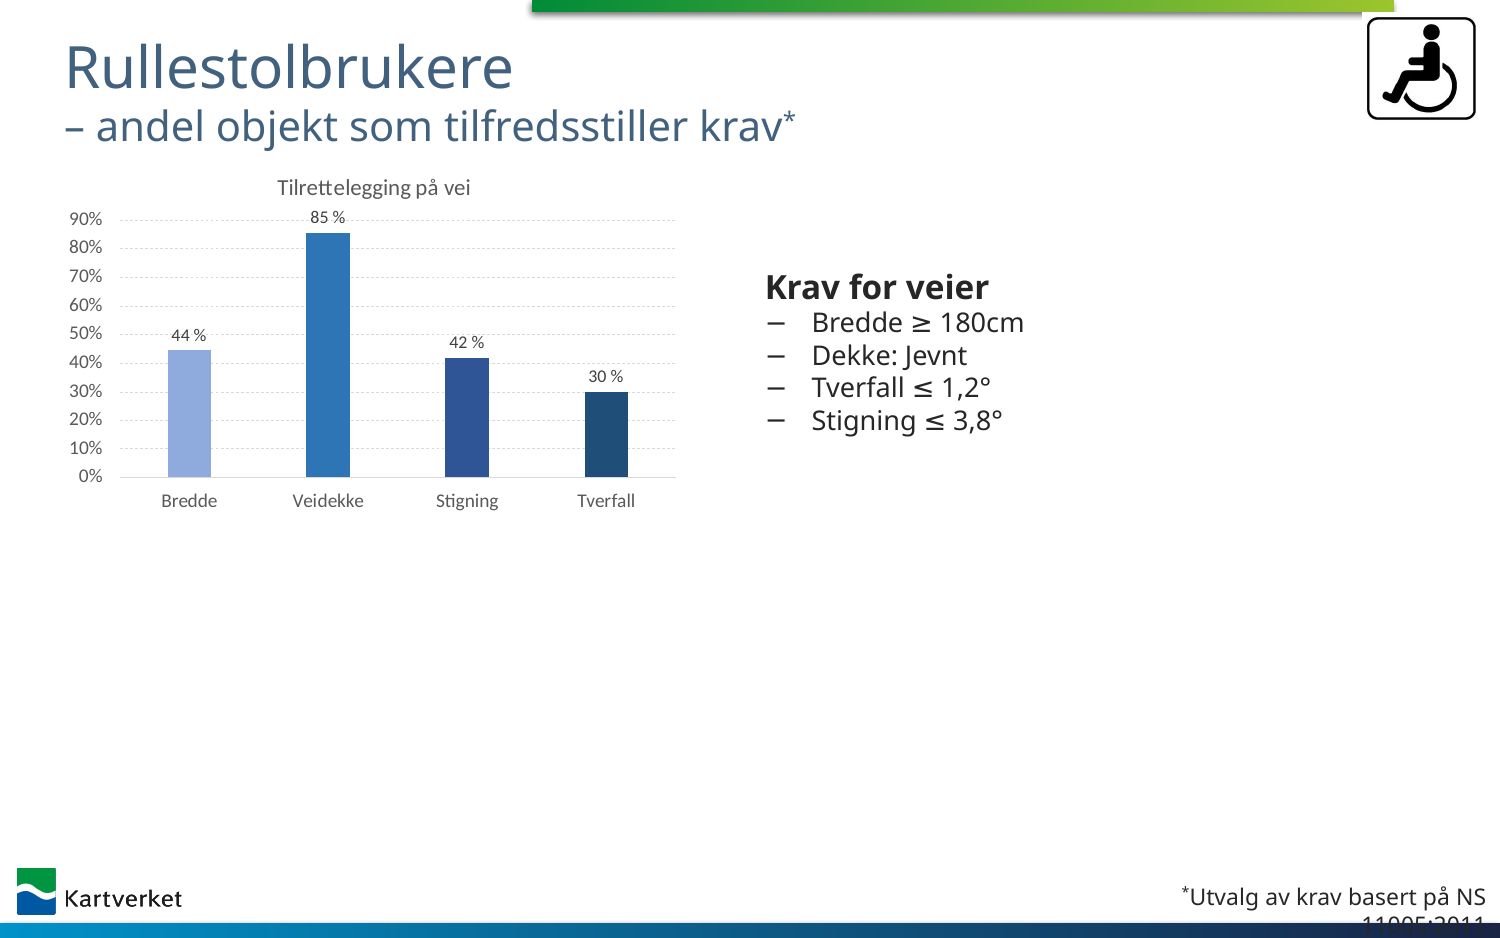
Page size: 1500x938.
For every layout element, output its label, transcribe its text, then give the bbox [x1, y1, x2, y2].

picture [62, 166, 687, 519]
text_box Rullestolbrukere – andel objekt som tilfredsstiller krav* [49, 25, 1431, 158]
text_box *Utvalg av krav basert på NS 11005:2011 [1068, 873, 1500, 938]
text_box Krav for veier Bredde ≥ 180cm Dekke: Jevnt Tverfall ≤ 1,2° Stigning ≤ 3,8° [750, 258, 1234, 444]
picture [1362, 12, 1481, 126]
